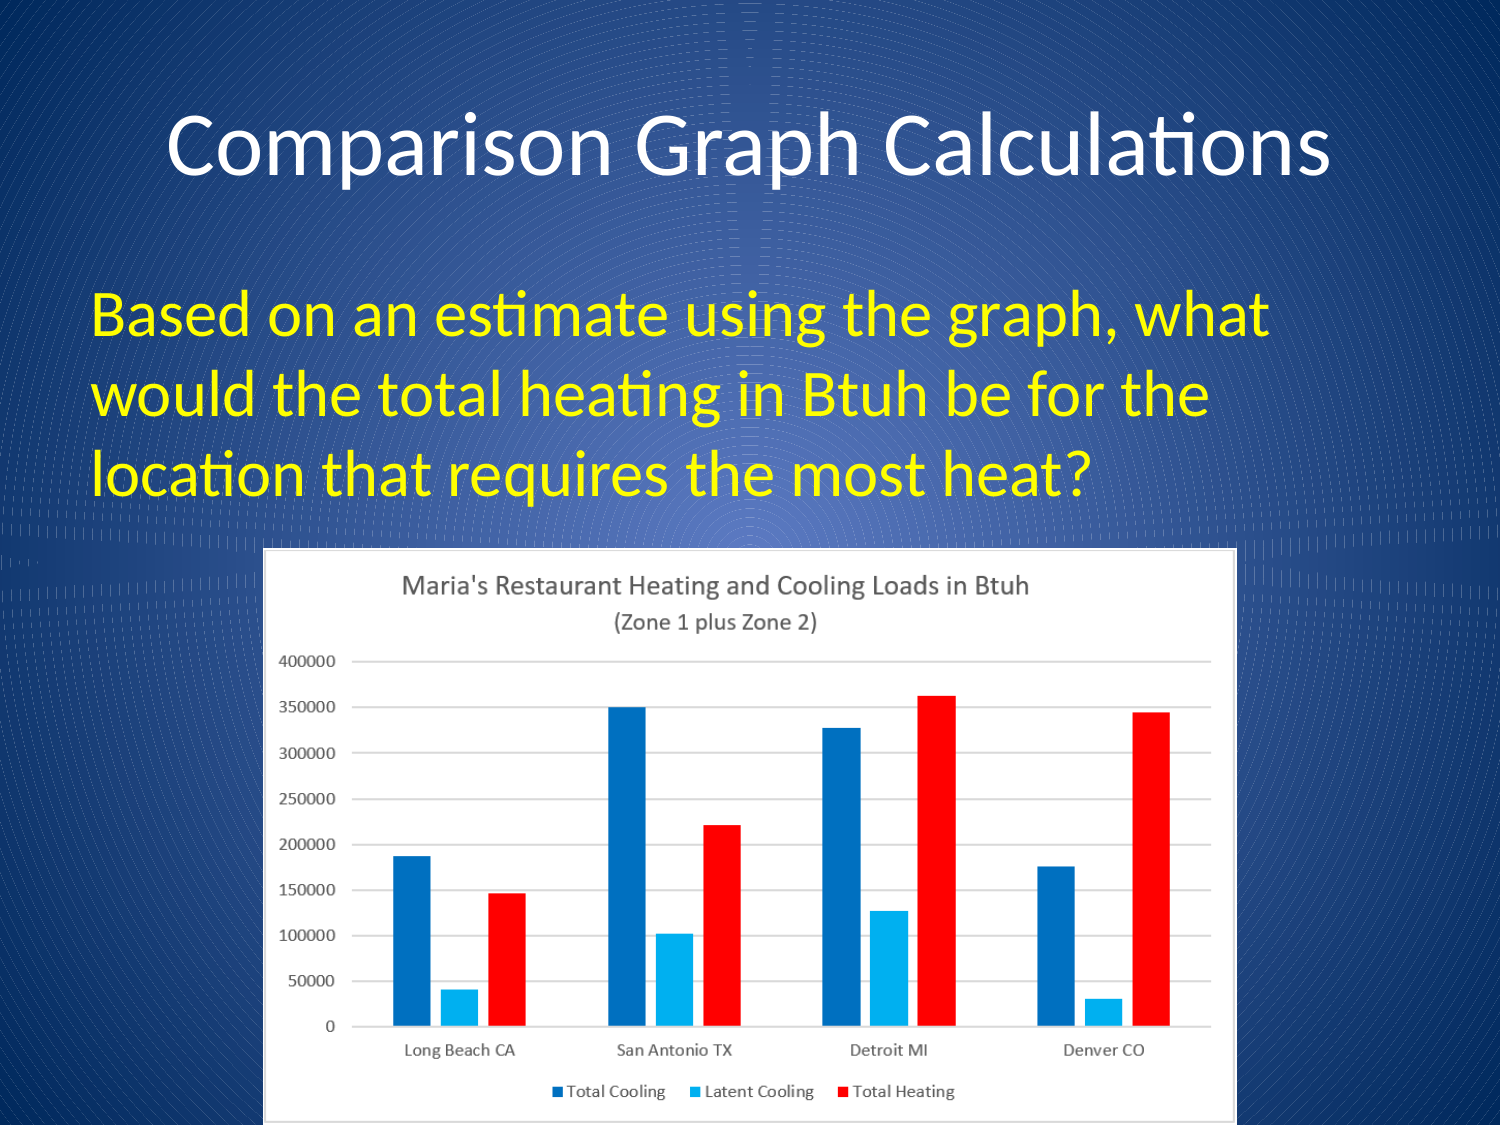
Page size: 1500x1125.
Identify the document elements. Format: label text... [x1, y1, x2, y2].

list Based on an estimate using the graph, what would the total heating in Btuh be for the location that requires the most heat? [75, 262, 1425, 1005]
title Comparison Graph Calculations [75, 45, 1425, 233]
picture [262, 548, 1237, 1125]
